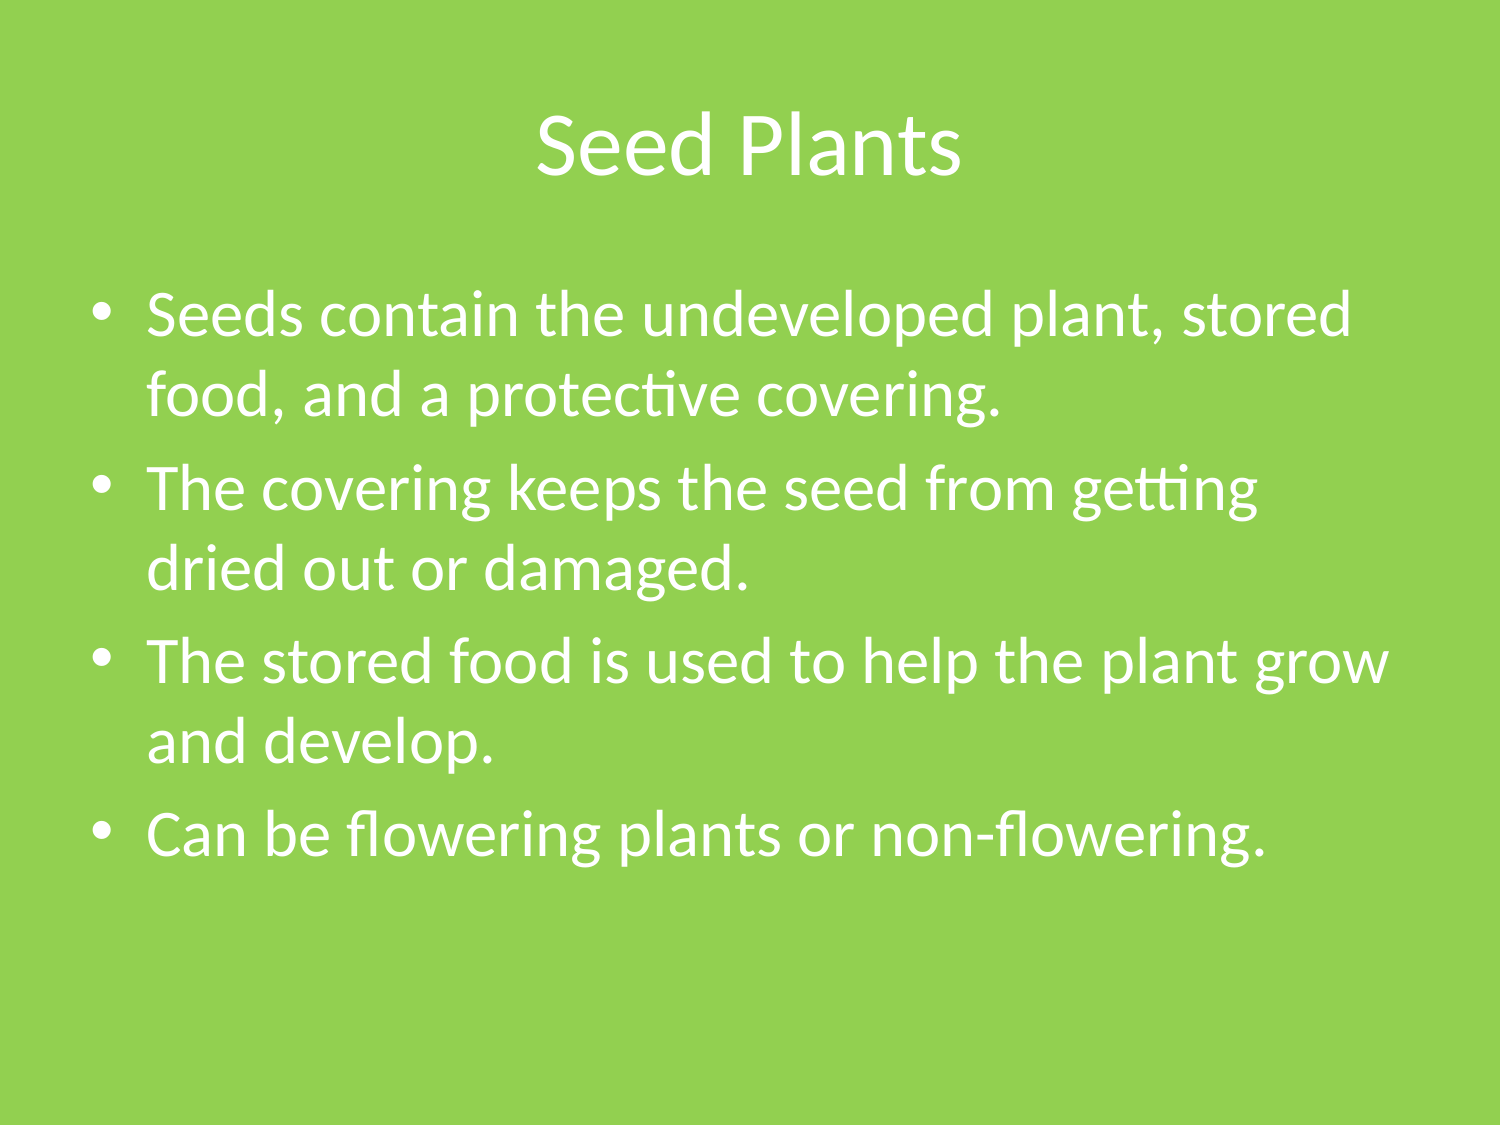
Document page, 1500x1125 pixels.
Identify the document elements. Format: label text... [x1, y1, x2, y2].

title Seed Plants [75, 45, 1425, 233]
list Seeds contain the undeveloped plant, stored food, and a protective covering. The covering keeps the seed from getting dried out or damaged. The stored food is used to help the plant grow and develop. Can be flowering plants or non-flowering. [75, 262, 1425, 1005]
